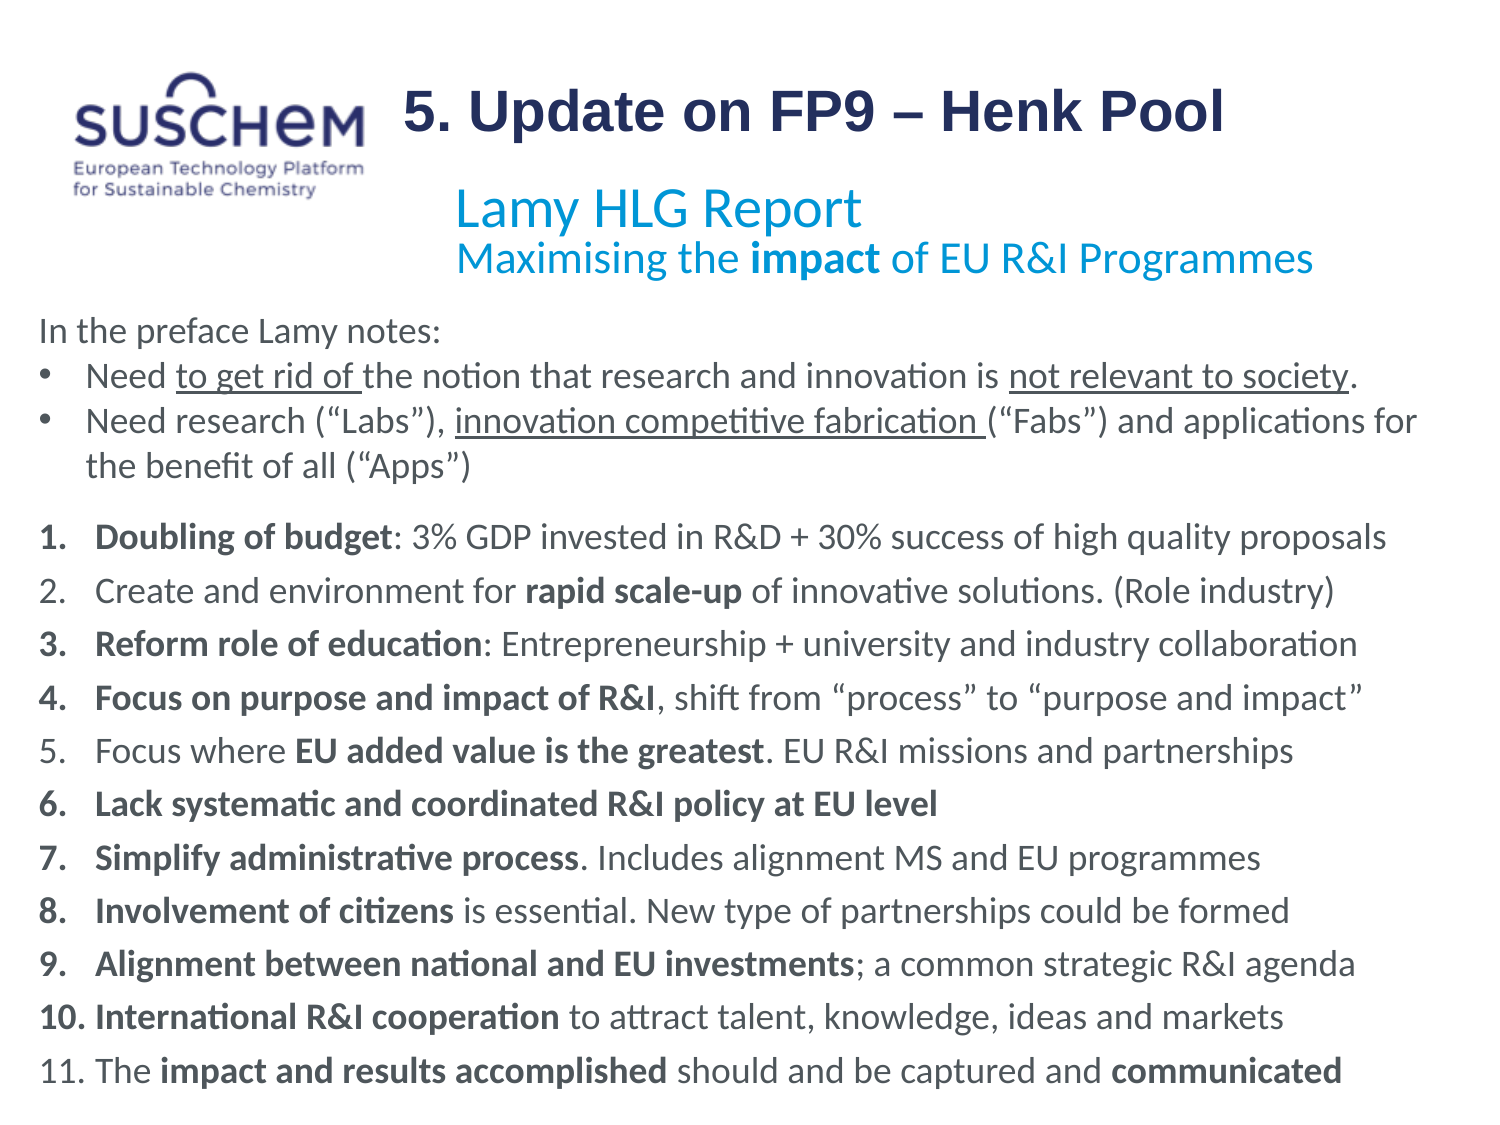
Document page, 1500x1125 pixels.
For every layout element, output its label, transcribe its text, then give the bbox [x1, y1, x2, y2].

title 5. Update on FP9 – Henk Pool [388, 46, 1484, 152]
text_box In the preface Lamy notes: Need to get rid of the notion that research and innovation is not relevant to society. Need research (“Labs”), innovation competitive fabrication (“Fabs”) and applications for the benefit of all (“Apps”) Doubling of budget: 3% GDP invested in R&D + 30% success of high quality proposals Create and environment for rapid scale-up of innovative solutions. (Role industry) Reform role of education: Entrepreneurship + university and industry collaboration Focus on purpose and impact of R&I, shift from “process” to “purpose and impact” Focus where EU added value is the greatest. EU R&I missions and partnerships Lack systematic and coordinated R&I policy at EU level Simplify administrative process. Includes alignment MS and EU programmes Involvement of citizens is essential. New type of partnerships could be formed Alignment between national and EU investments; a common strategic R&I agenda International R&I cooperation to attract talent, knowledge, ideas and markets The impact and results accomplished should and be captured and communicated [23, 298, 1484, 1125]
picture [68, 64, 368, 205]
text_box Lamy HLG Report Maximising the impact of EU R&I Programmes [440, 175, 1378, 298]
